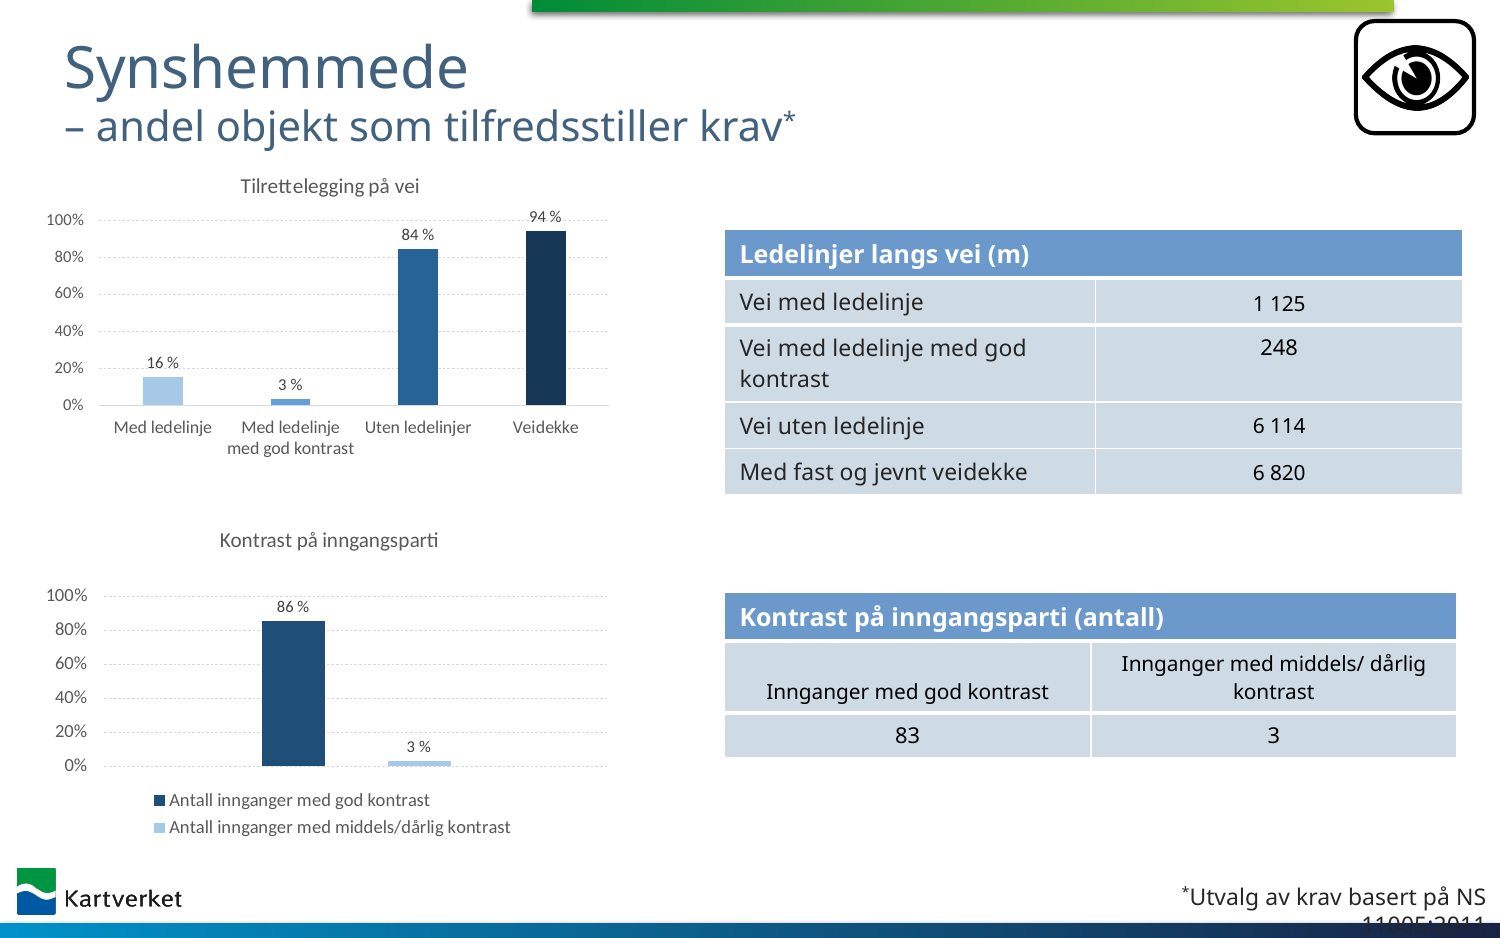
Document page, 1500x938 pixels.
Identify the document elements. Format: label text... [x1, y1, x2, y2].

table_cell Vei med ledelinje med god kontrast [725, 327, 1095, 401]
table_header Ledelinjer langs vei (m) [725, 230, 1462, 276]
text_box *Utvalg av krav basert på NS 11005:2011 [1068, 873, 1500, 938]
table_cell Innganger med middels/ dårlig kontrast [1092, 643, 1456, 711]
table_cell Med fast og jevnt veidekke [725, 449, 1095, 494]
text_box Synshemmede – andel objekt som tilfredsstiller krav* [49, 24, 1431, 158]
picture [41, 166, 619, 492]
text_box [1355, 20, 1475, 134]
table_cell 3 [1092, 715, 1456, 757]
table_header Kontrast på inngangsparti (antall) [725, 593, 1456, 639]
table_cell 1 125 [1096, 280, 1462, 323]
table_cell 6 820 [1096, 449, 1462, 494]
table_cell 6 114 [1096, 403, 1462, 448]
table_cell Innganger med god kontrast [725, 643, 1090, 711]
table_cell 248 [1096, 327, 1462, 401]
table_cell Vei uten ledelinje [725, 403, 1095, 448]
table_cell 83 [725, 715, 1090, 757]
picture [41, 520, 618, 846]
table_cell Vei med ledelinje [725, 280, 1095, 323]
